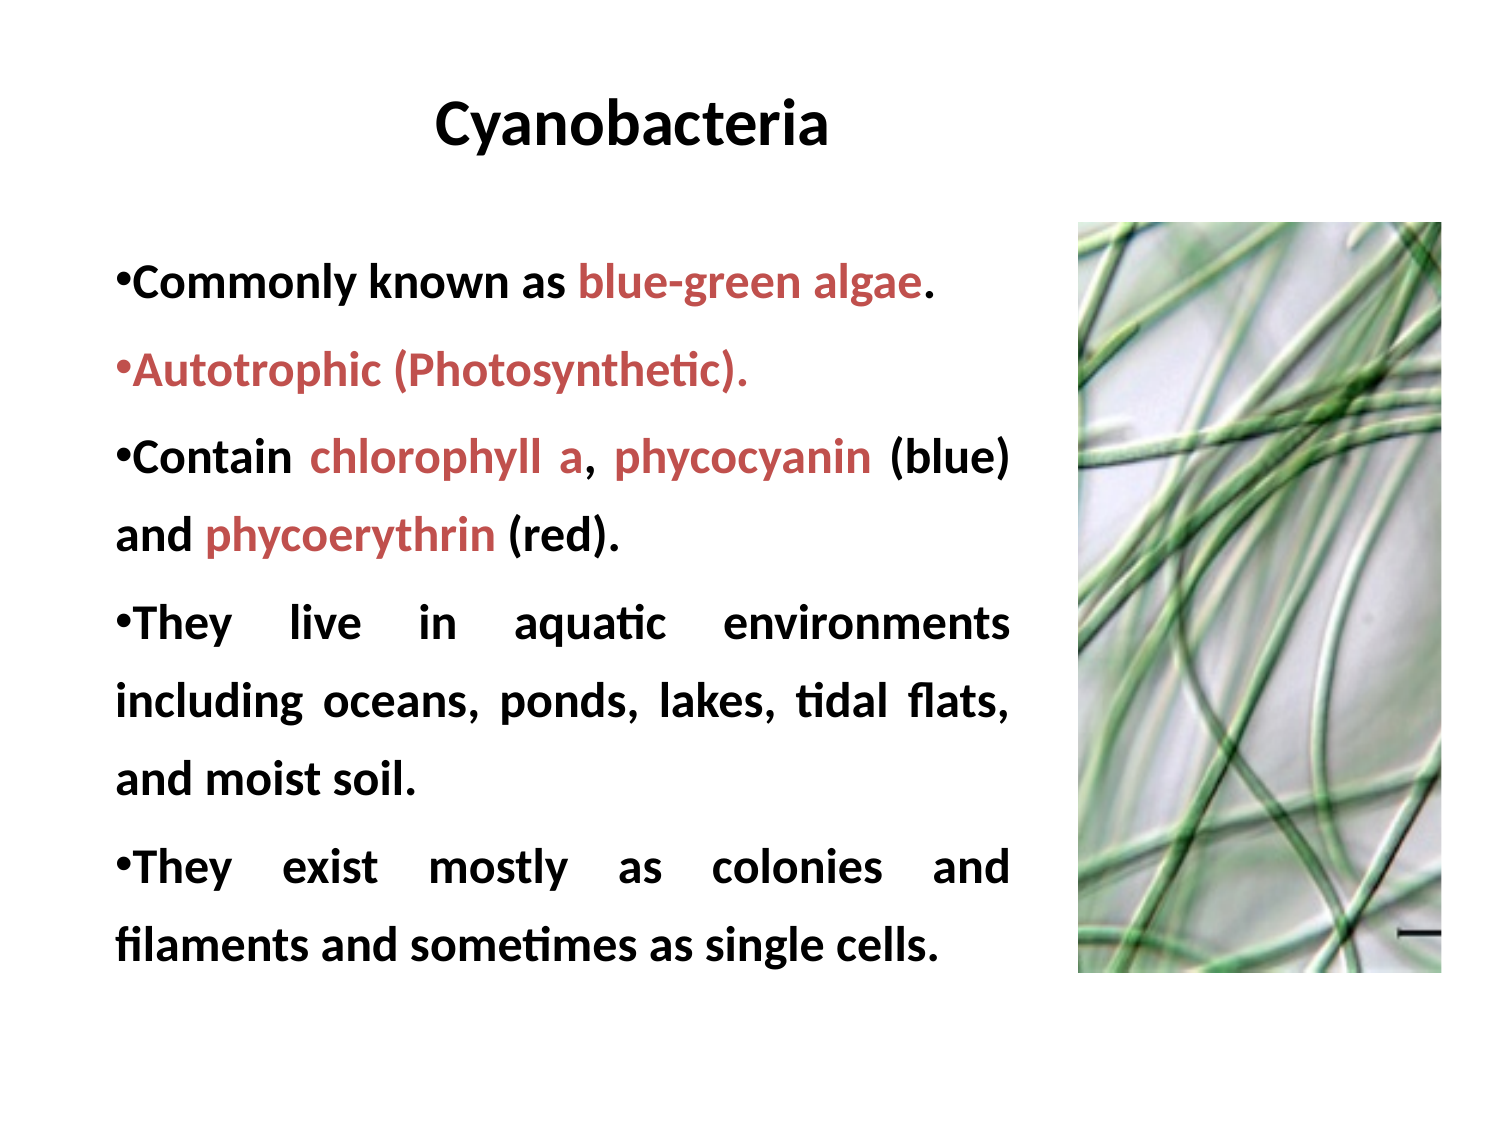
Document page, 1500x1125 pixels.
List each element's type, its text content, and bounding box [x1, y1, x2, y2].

title Cyanobacteria [190, 42, 1076, 196]
picture [1077, 222, 1442, 973]
subtitle Commonly known as blue-green algae. Autotrophic (Photosynthetic). Contain chlorophyll a, phycocyanin (blue) and phycoerythrin (red). They live in aquatic environments including oceans, ponds, lakes, tidal flats, and moist soil. They exist mostly as colonies and filaments and sometimes as single cells. [100, 222, 1027, 924]
